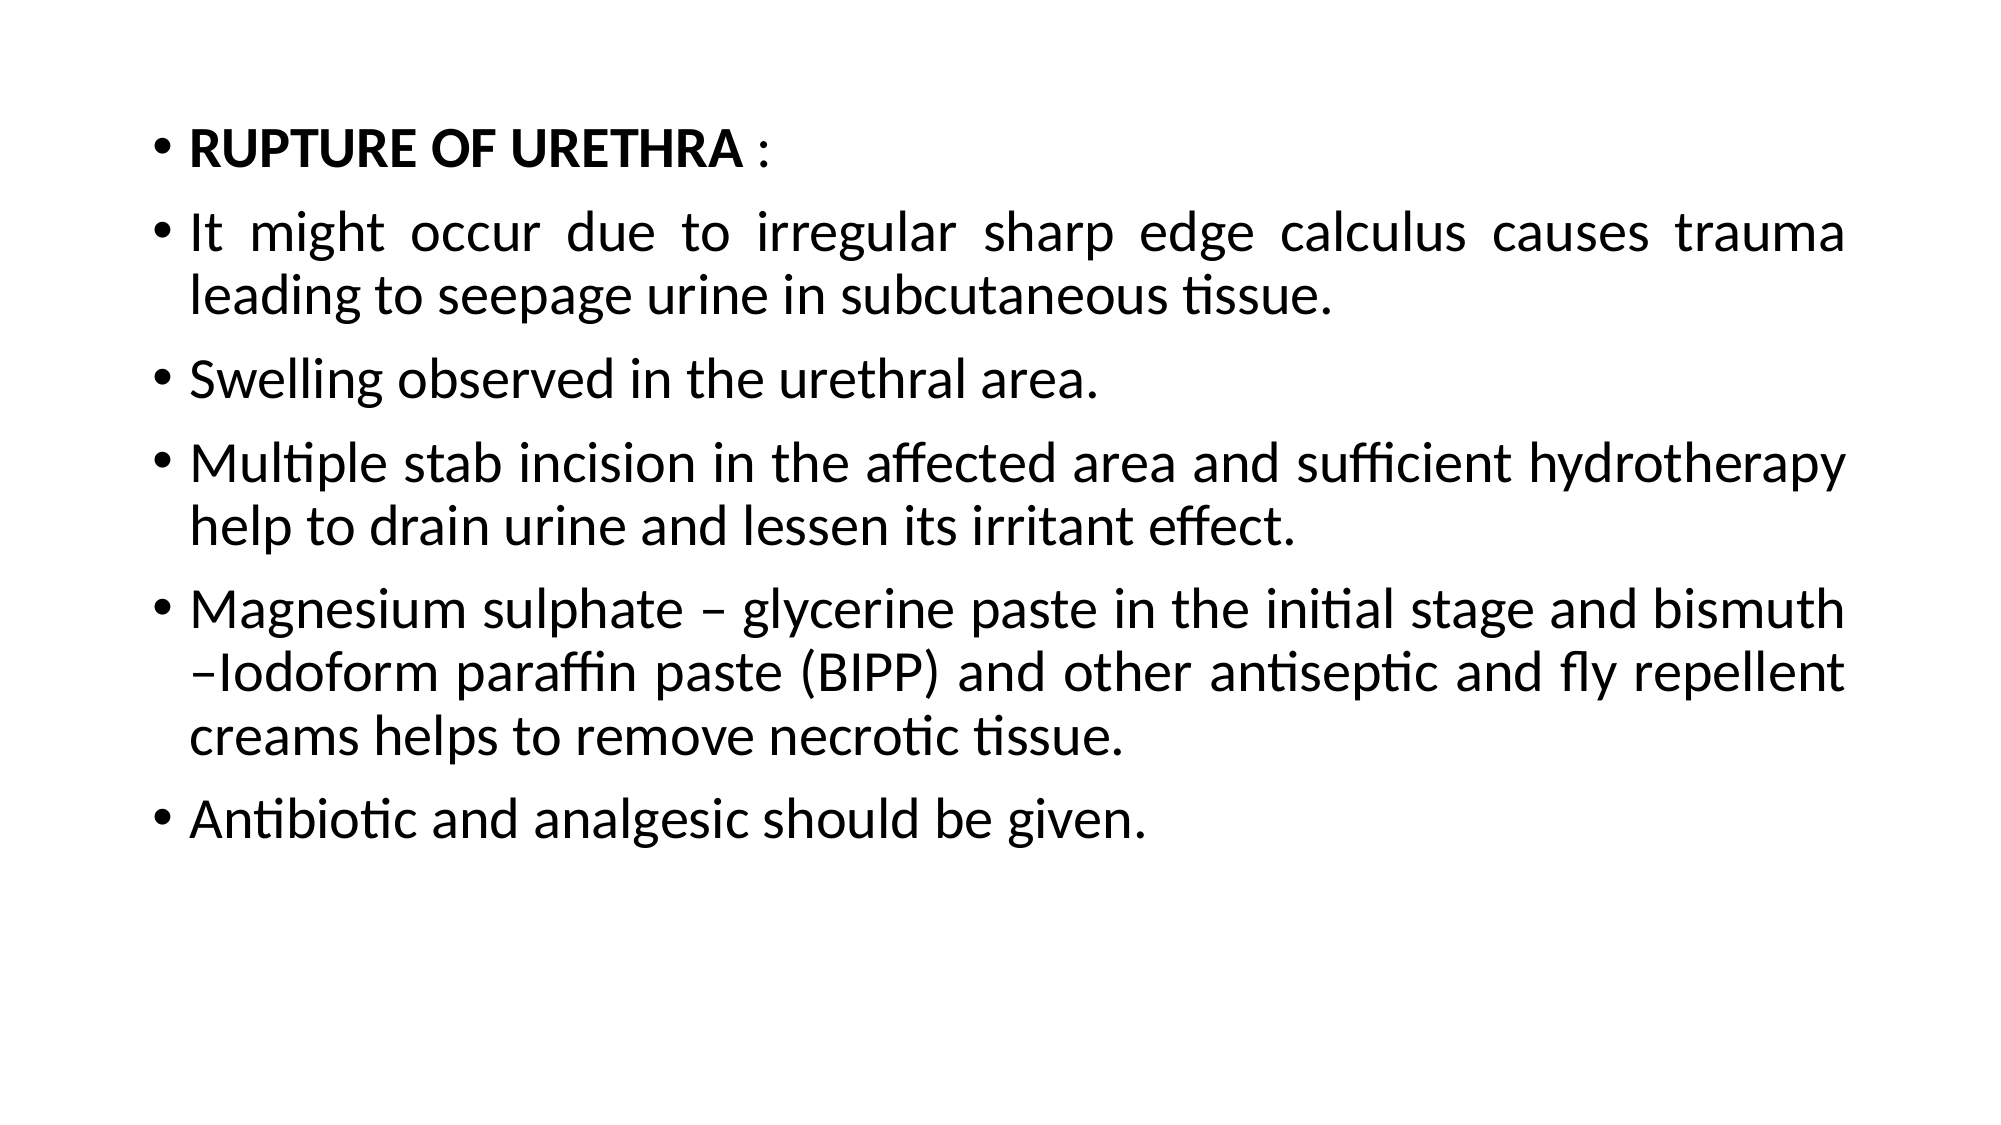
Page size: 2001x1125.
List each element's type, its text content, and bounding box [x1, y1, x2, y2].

list RUPTURE OF URETHRA : It might occur due to irregular sharp edge calculus causes trauma leading to seepage urine in subcutaneous tissue. Swelling observed in the urethral area. Multiple stab incision in the affected area and sufficient hydrotherapy help to drain urine and lessen its irritant effect. Magnesium sulphate – glycerine paste in the initial stage and bismuth –Iodoform paraffin paste (BIPP) and other antiseptic and fly repellent creams helps to remove necrotic tissue. Antibiotic and analgesic should be given. [137, 110, 1863, 1014]
